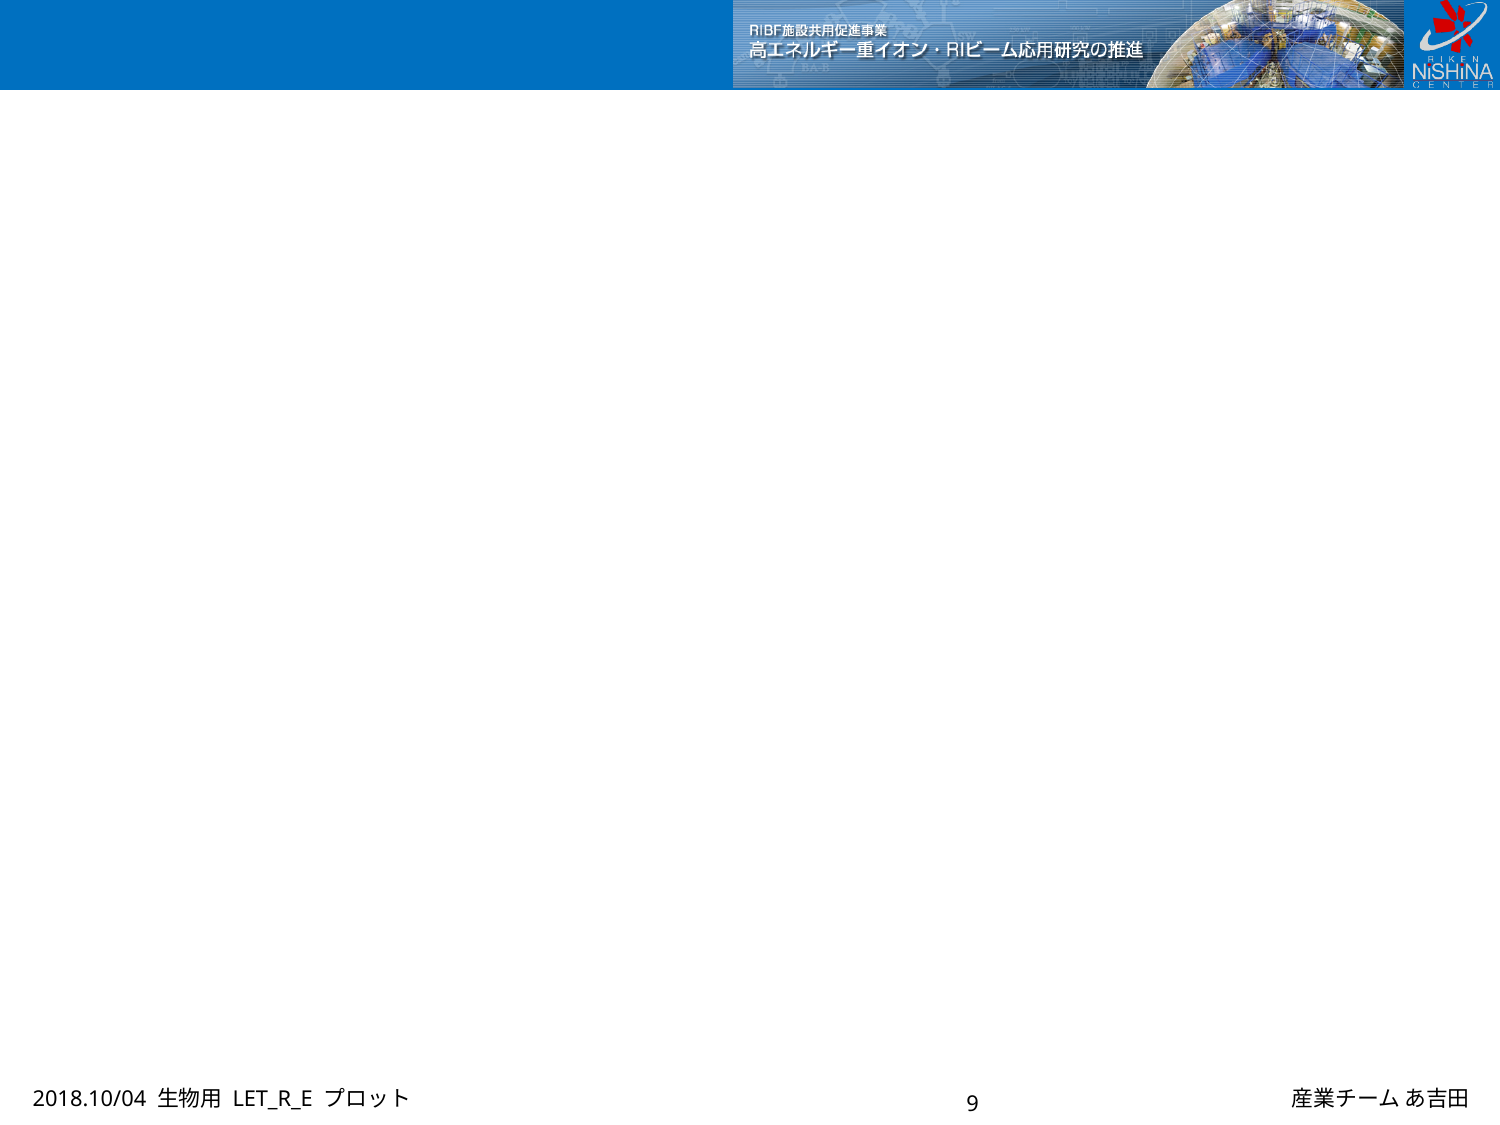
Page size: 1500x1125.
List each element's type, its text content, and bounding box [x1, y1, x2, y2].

slide_number 9 [643, 1081, 994, 1114]
picture [733, 0, 1404, 88]
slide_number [17, 1081, 621, 1114]
picture [1413, 0, 1493, 88]
footer 産業チーム あ吉田 [1009, 1081, 1486, 1114]
